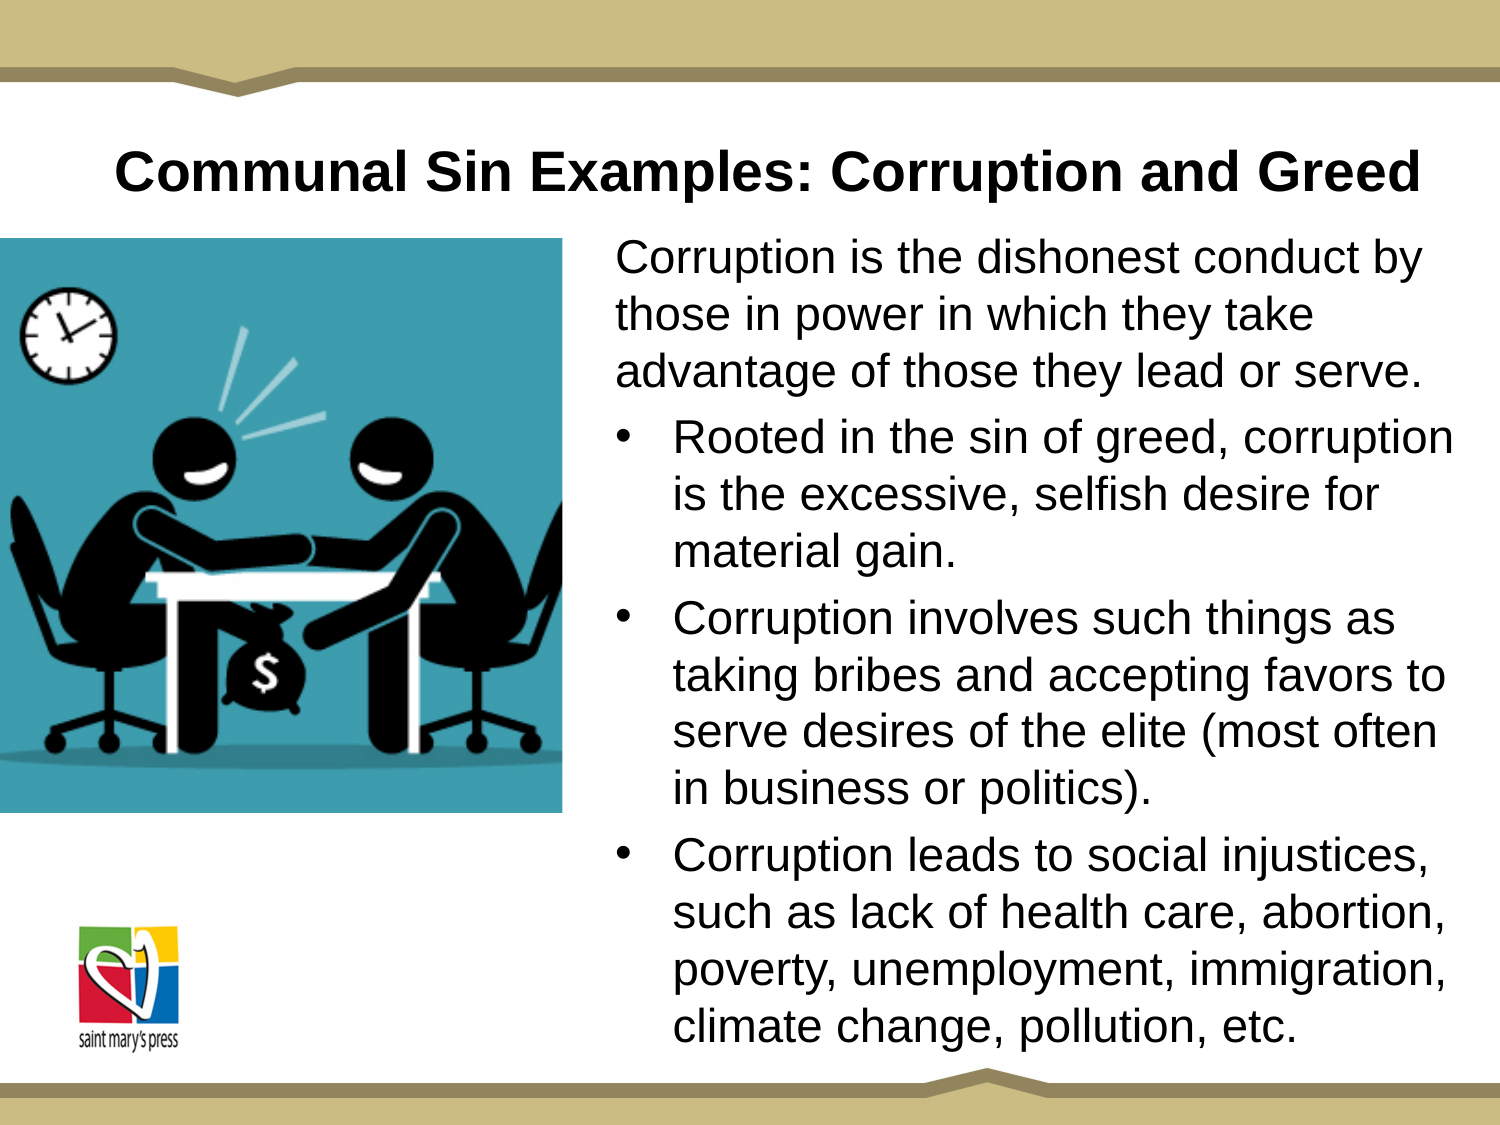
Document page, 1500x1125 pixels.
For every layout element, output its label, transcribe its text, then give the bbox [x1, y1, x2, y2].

title Communal Sin Examples: Corruption and Greed [99, 125, 1450, 213]
text_box Corruption is the dishonest conduct by those in power in which they take advantage of those they lead or serve. Rooted in the sin of greed, corruption is the excessive, selfish desire for material gain. Corruption involves such things as taking bribes and accepting favors to serve desires of the elite (most often in business or politics). Corruption leads to social injustices, such as lack of health care, abortion, poverty, unemployment, immigration, climate change, pollution, etc. [600, 218, 1475, 1113]
picture [0, 0, 1500, 1125]
